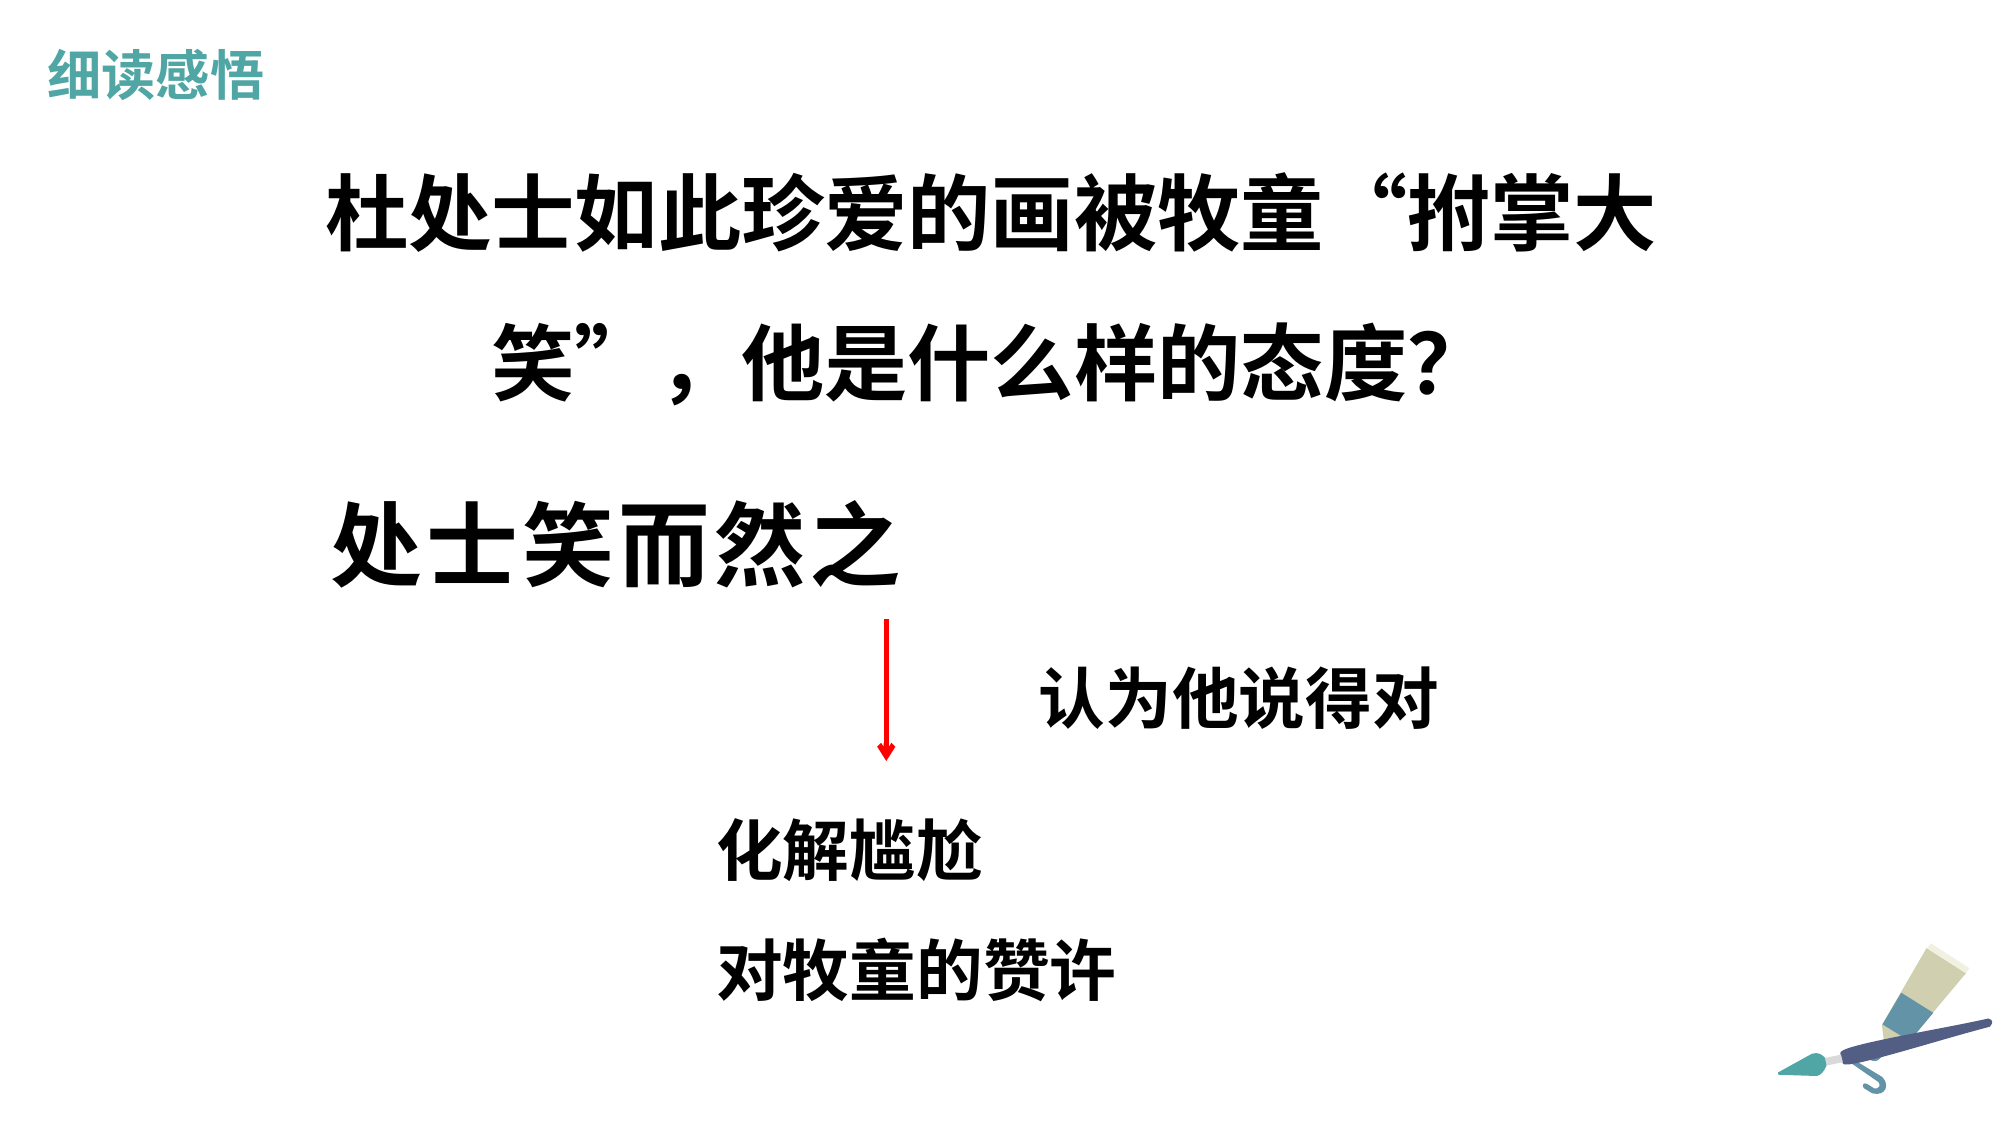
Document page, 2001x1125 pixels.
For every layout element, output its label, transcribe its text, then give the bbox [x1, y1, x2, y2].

text_box 认为他说得对 [1023, 609, 1703, 745]
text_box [1811, 945, 1974, 1125]
title 处士笑而然之 [316, 421, 1667, 610]
text_box 细读感悟 [32, 33, 347, 114]
text_box 杜处士如此珍爱的画被牧童“拊掌大笑”，他是什么样的态度？ [279, 103, 1703, 419]
text_box 化解尴尬 对牧童的赞许 [701, 760, 1175, 1016]
